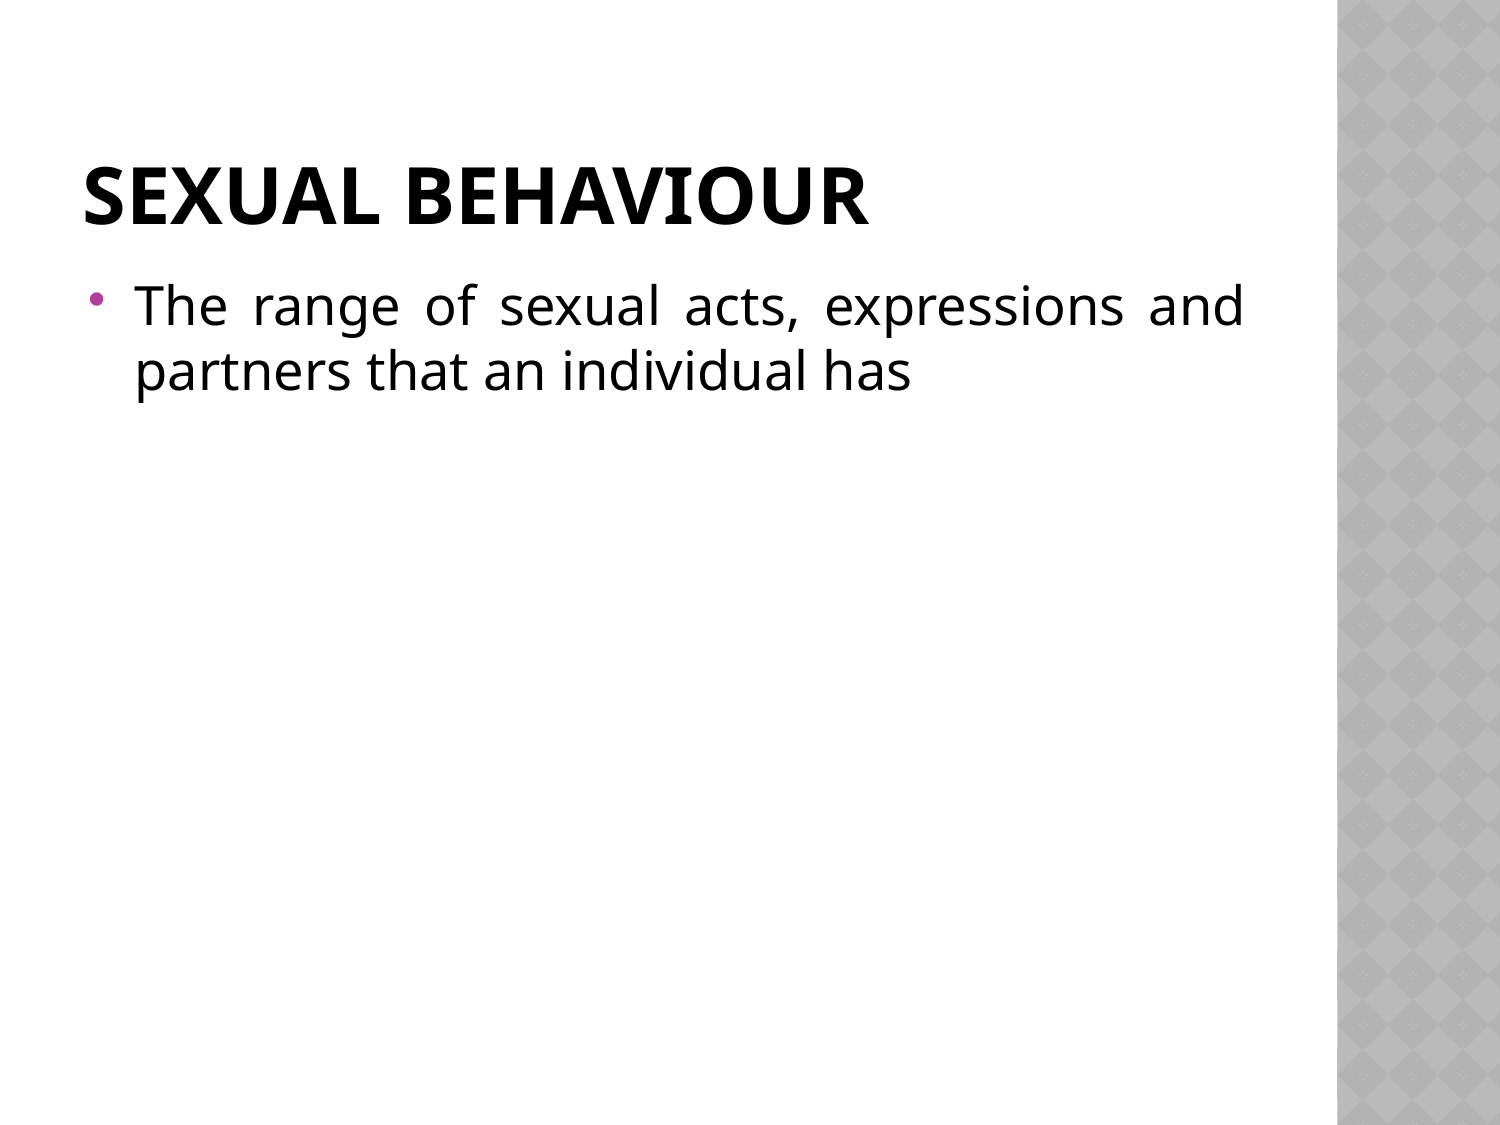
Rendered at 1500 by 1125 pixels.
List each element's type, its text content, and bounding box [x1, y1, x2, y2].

title Sexual behaviour [75, 52, 1263, 241]
list The range of sexual acts, expressions and partners that an individual has [74, 263, 1263, 1060]
